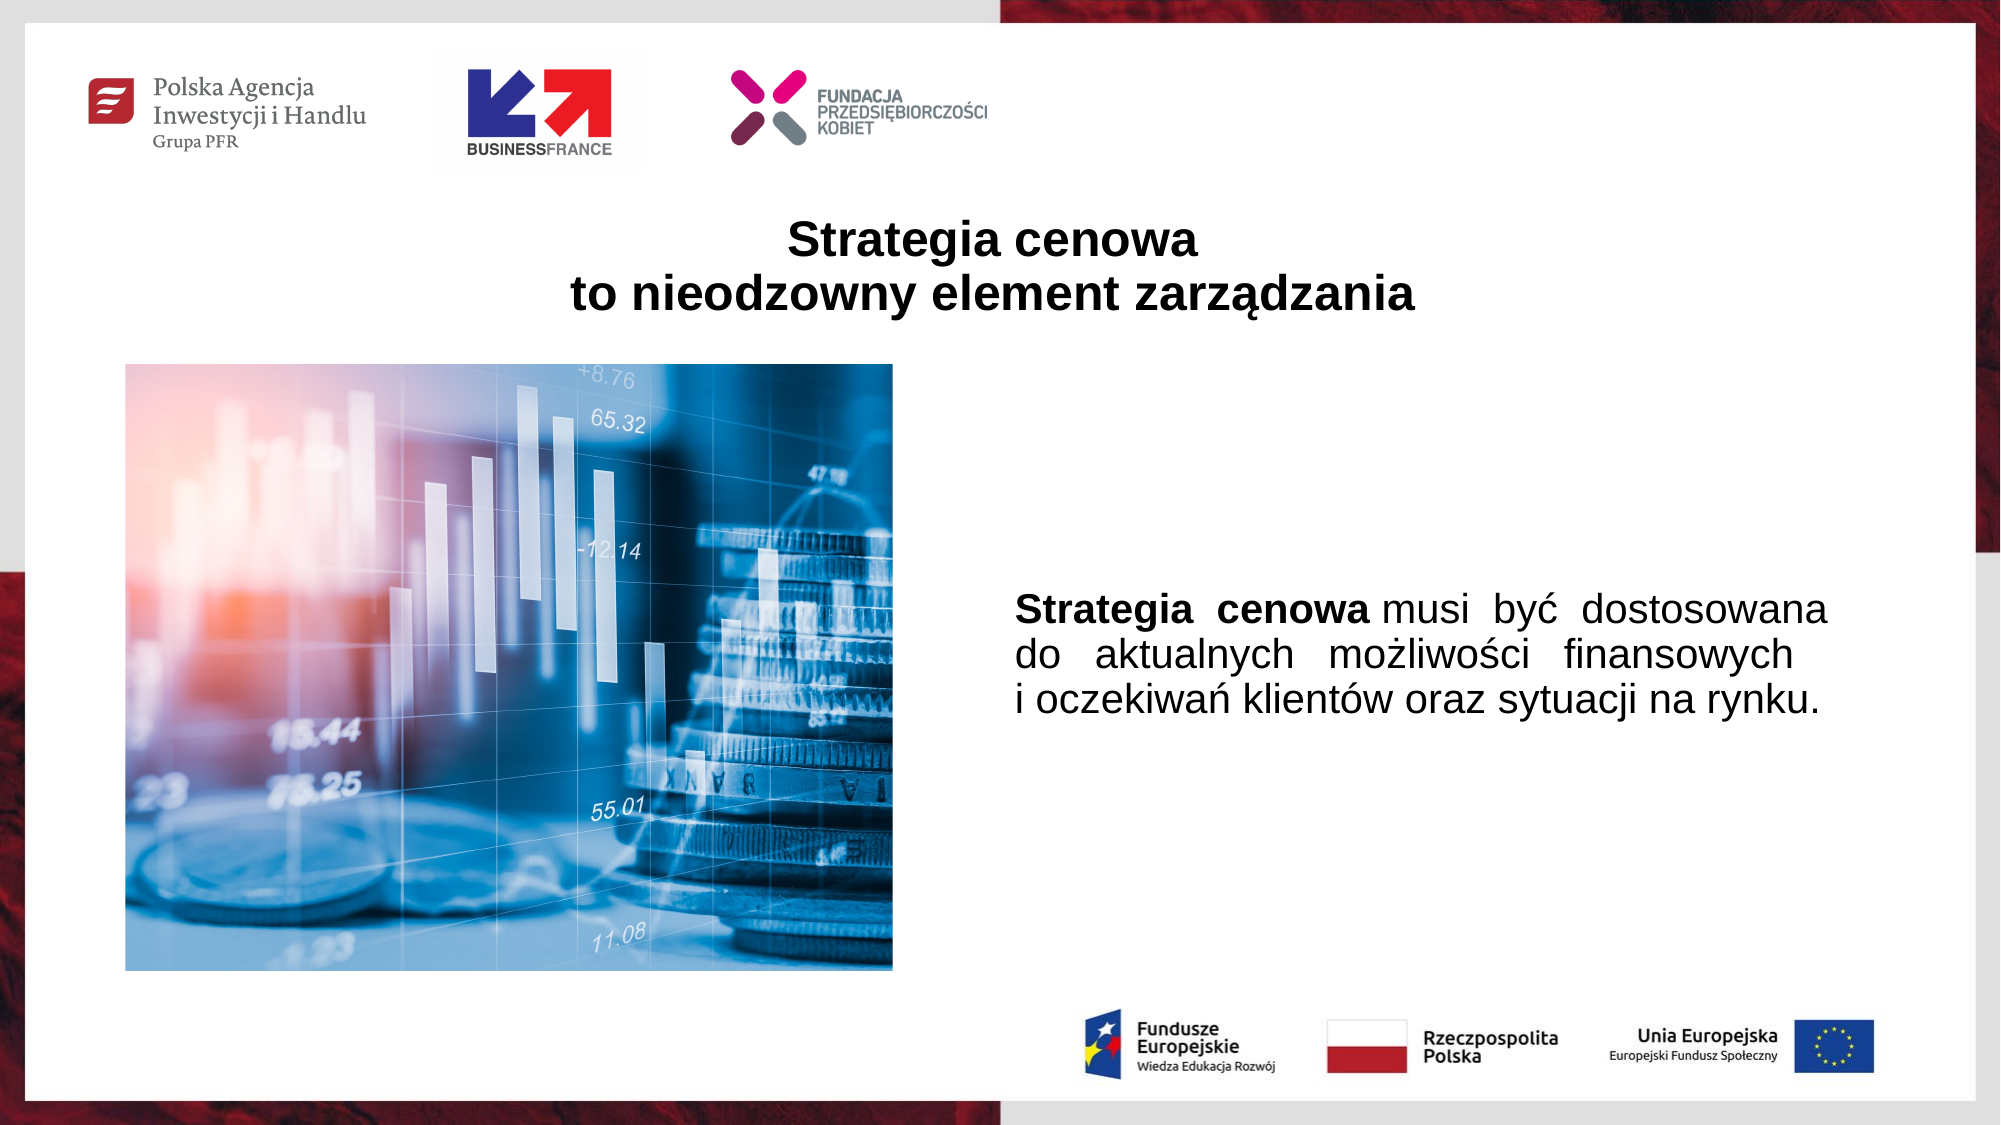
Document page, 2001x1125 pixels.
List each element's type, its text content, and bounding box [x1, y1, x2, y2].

list Strategia cenowa musi być dostosowana do aktualnych możliwości finansowych i oczekiwań klientów oraz sytuacji na rynku. [999, 580, 1844, 755]
title Strategia cenowa to nieodzowny element zarządzania [125, 154, 1875, 329]
picture [0, 0, 2001, 1125]
